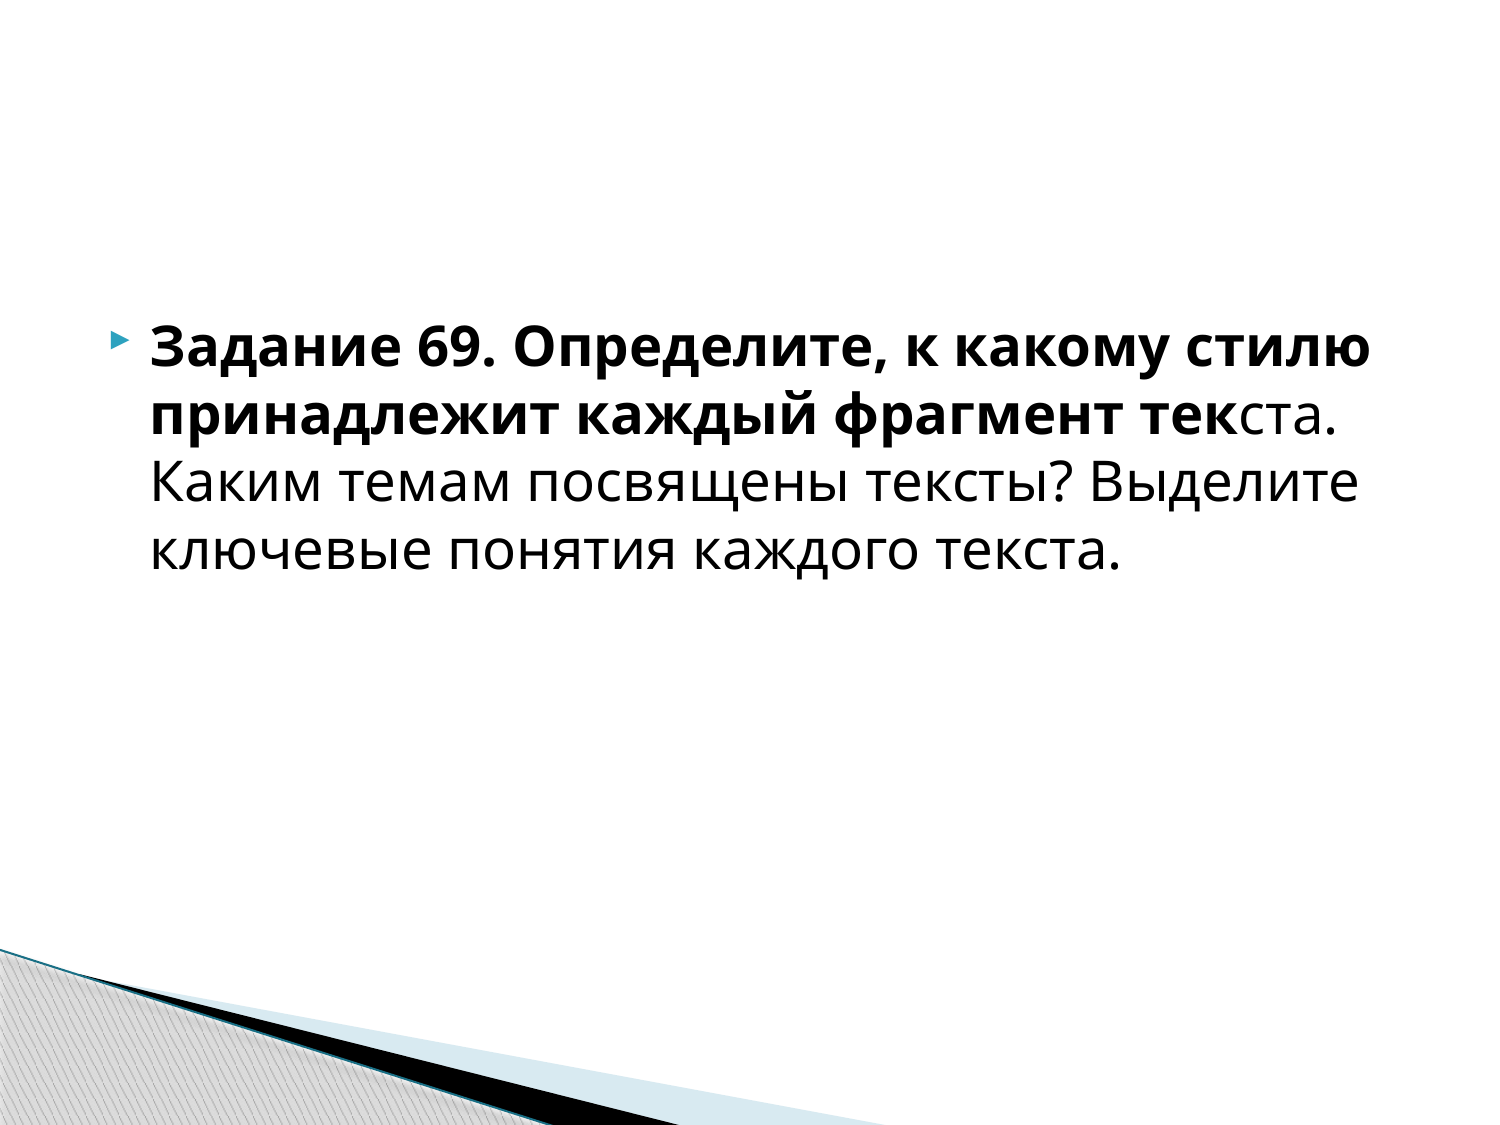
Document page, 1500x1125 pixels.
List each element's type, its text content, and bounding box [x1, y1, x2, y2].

list Задание 69. Определите, к какому стилю принадлежит каждый фрагмент текста. Каким темам посвящены тексты? Выделите ключевые понятия каждого текста. [75, 0, 1425, 986]
